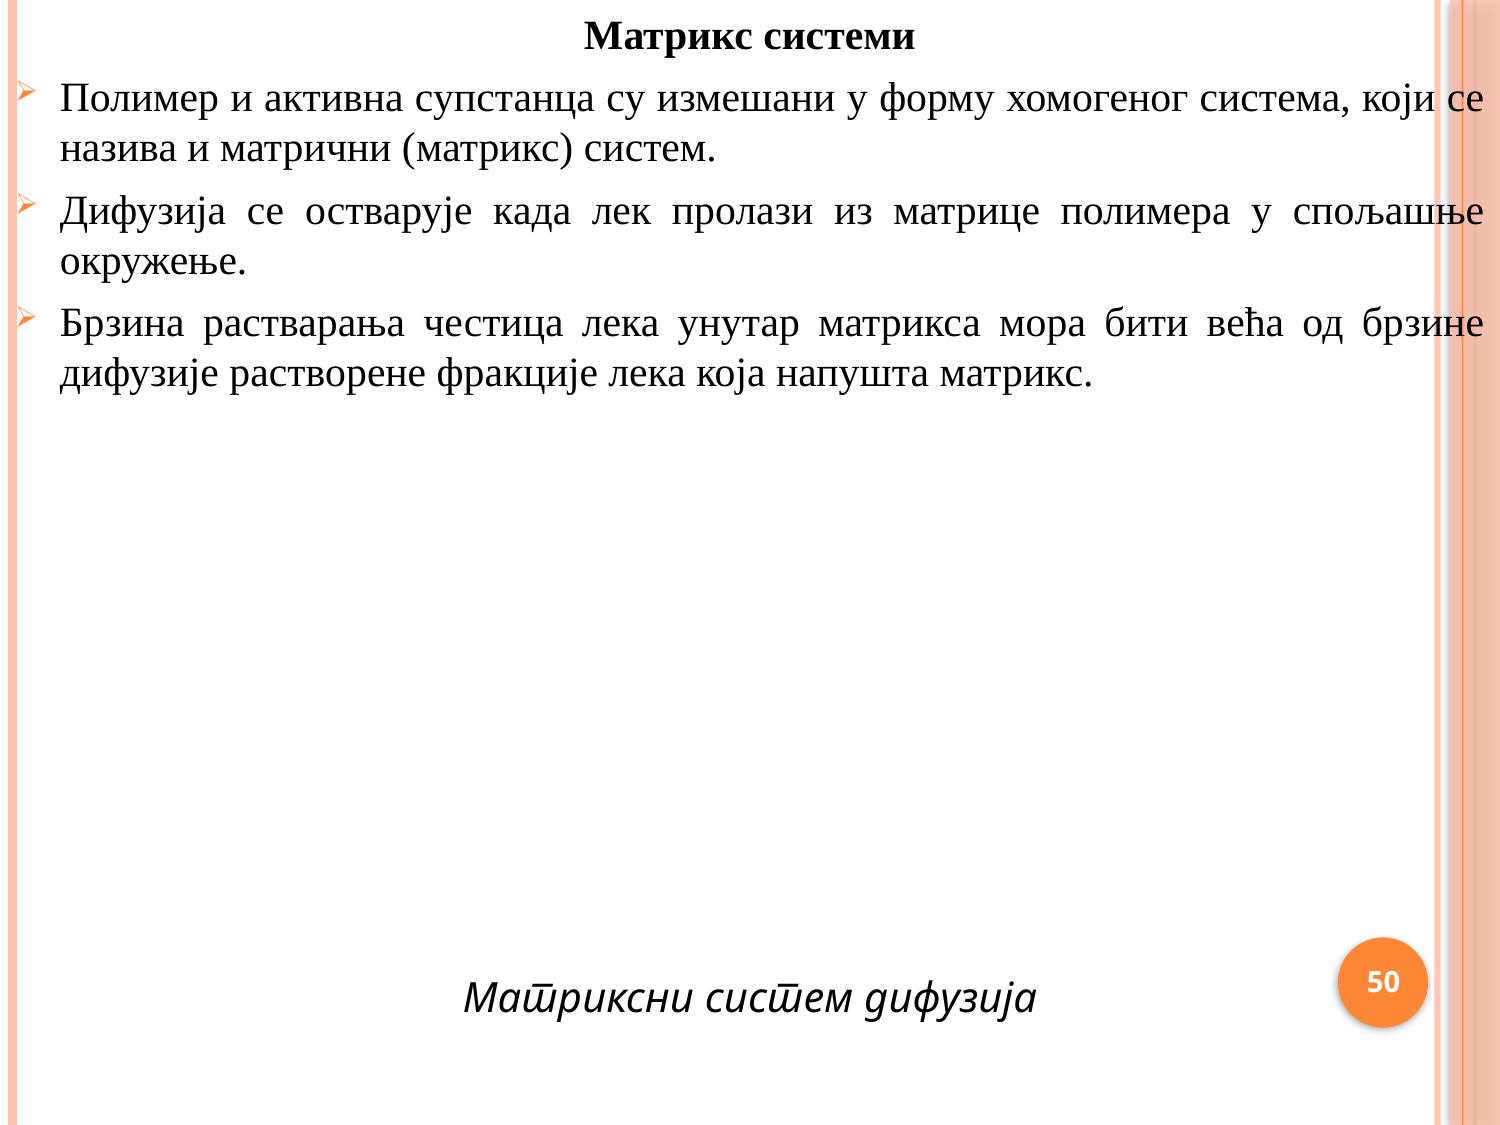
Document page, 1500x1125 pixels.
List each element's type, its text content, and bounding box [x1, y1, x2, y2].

list Матрикс системи Полимер и активна супстанца су измешани у форму хомогеног система, који се назива и матрични (матрикс) систем. Дифузија се остварује када лек пролази из матрице полимера у спољашње окружење. Брзина растварања честица лека унутар матрикса мора бити већа од брзине дифузије растворене фракције лека која напушта матрикс. Матриксни систем дифузија [0, 0, 1500, 1125]
slide_number 50 [1333, 940, 1434, 1026]
